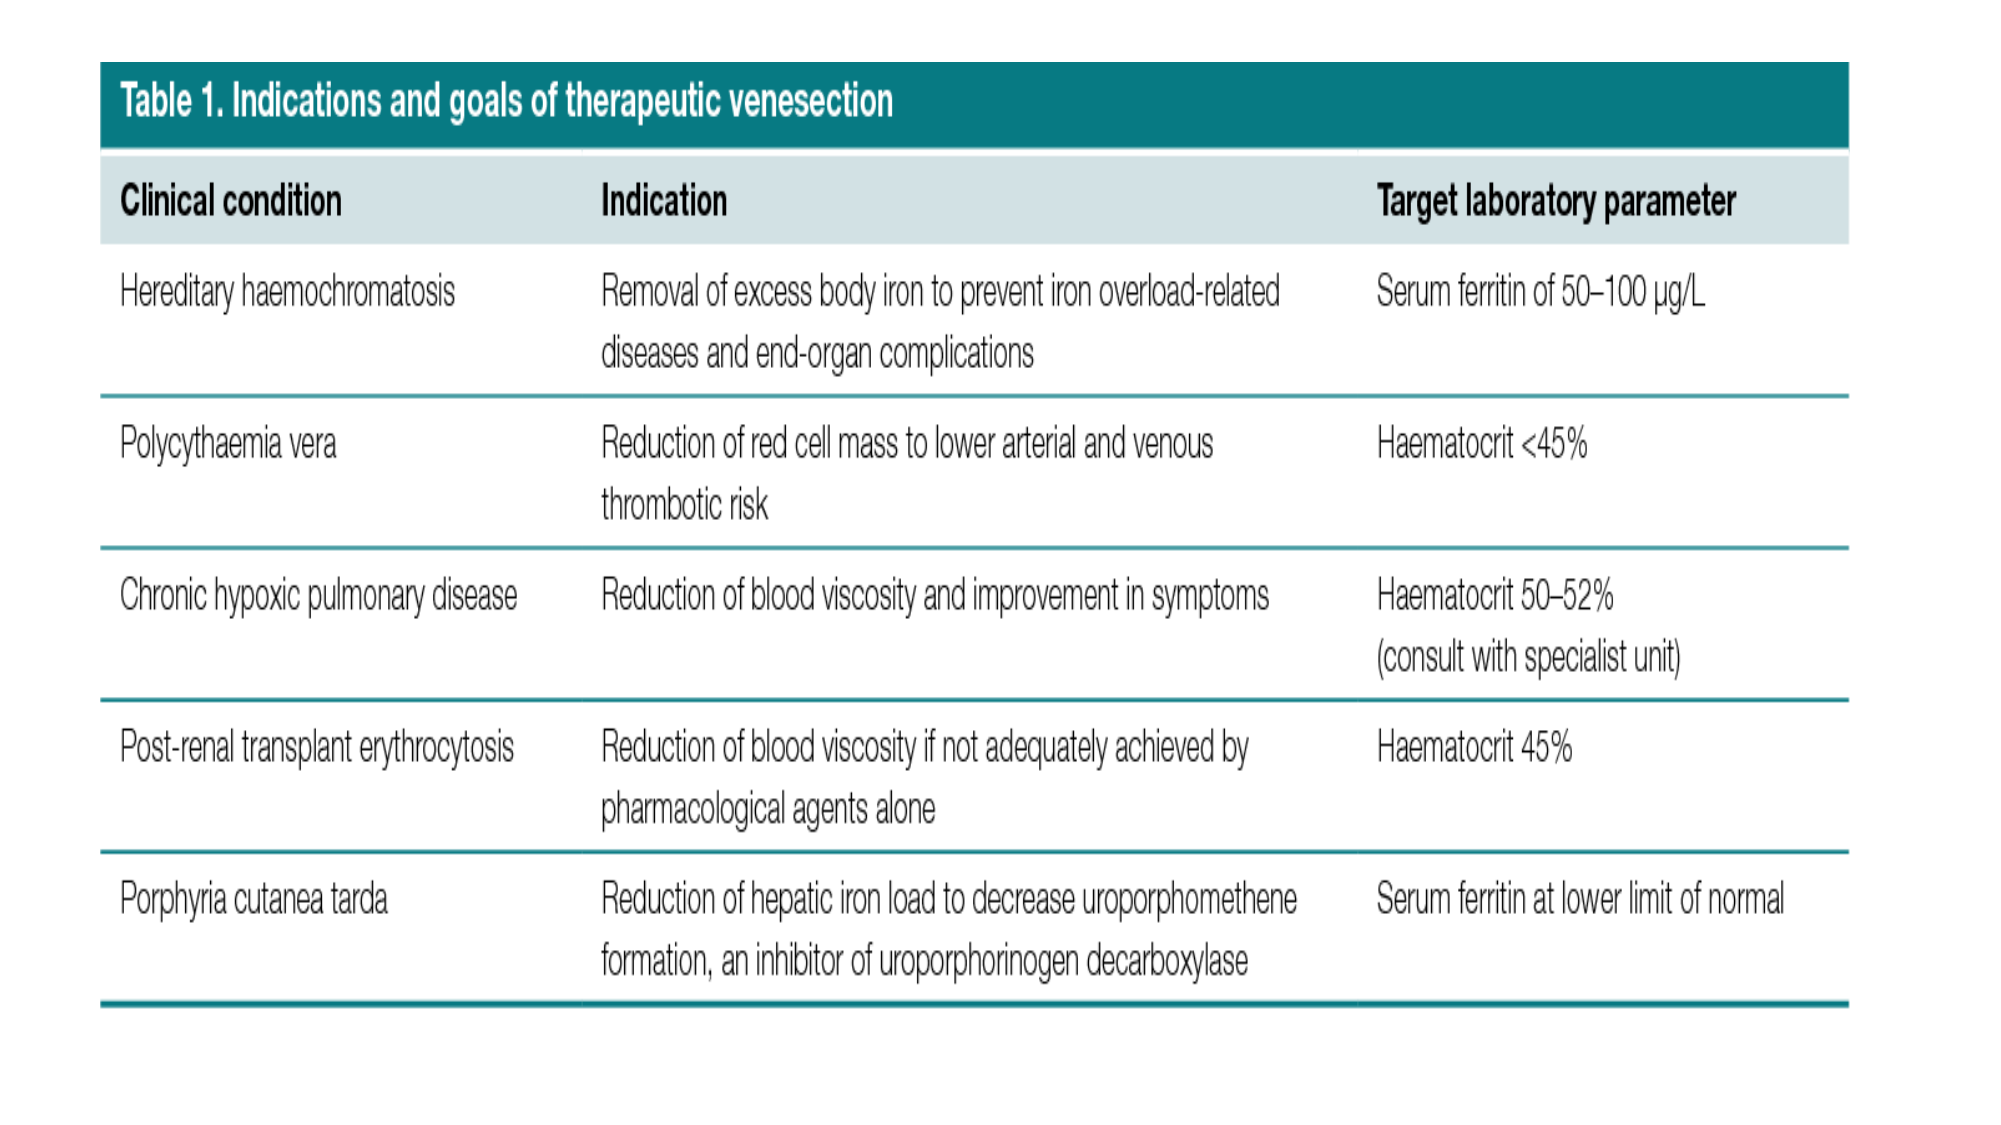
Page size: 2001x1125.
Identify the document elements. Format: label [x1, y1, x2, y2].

picture [99, 62, 1850, 1013]
